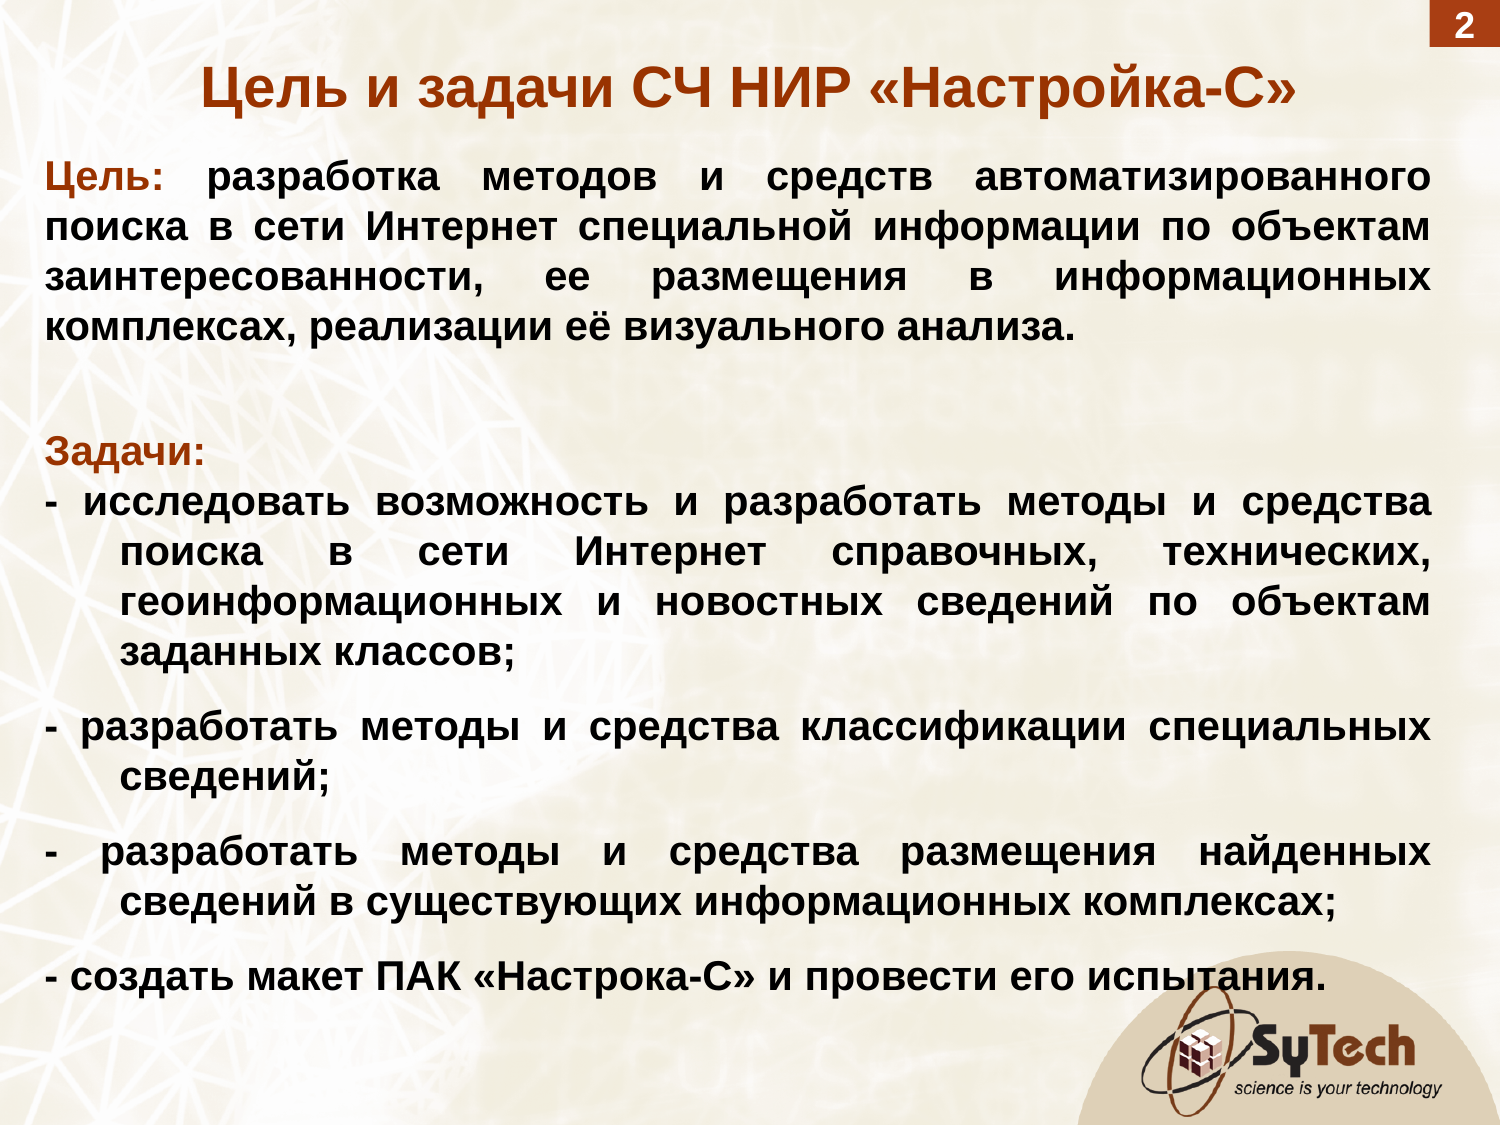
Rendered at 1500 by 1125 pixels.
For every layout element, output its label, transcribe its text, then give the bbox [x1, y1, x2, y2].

picture [0, 0, 1500, 1125]
text_box Цель: разработка методов и средств автоматизированного поиска в сети Интернет специальной информации по объектам заинтересованности, ее размещения в информационных комплексах, реализации её визуального анализа. Задачи: - исследовать возможность и разработать методы и средства поиска в сети Интернет справочных, технических, геоинформационных и новостных сведений по объектам заданных классов; - разработать методы и средства классификации специальных сведений; - разработать методы и средства размещения найденных сведений в существующих информационных комплексах; - создать макет ПАК «Настрока-С» и провести его испытания. [29, 141, 1447, 1007]
text_box 2 [1429, 0, 1500, 47]
text_box Цель и задачи СЧ НИР «Настройка-С» [35, 42, 1465, 125]
